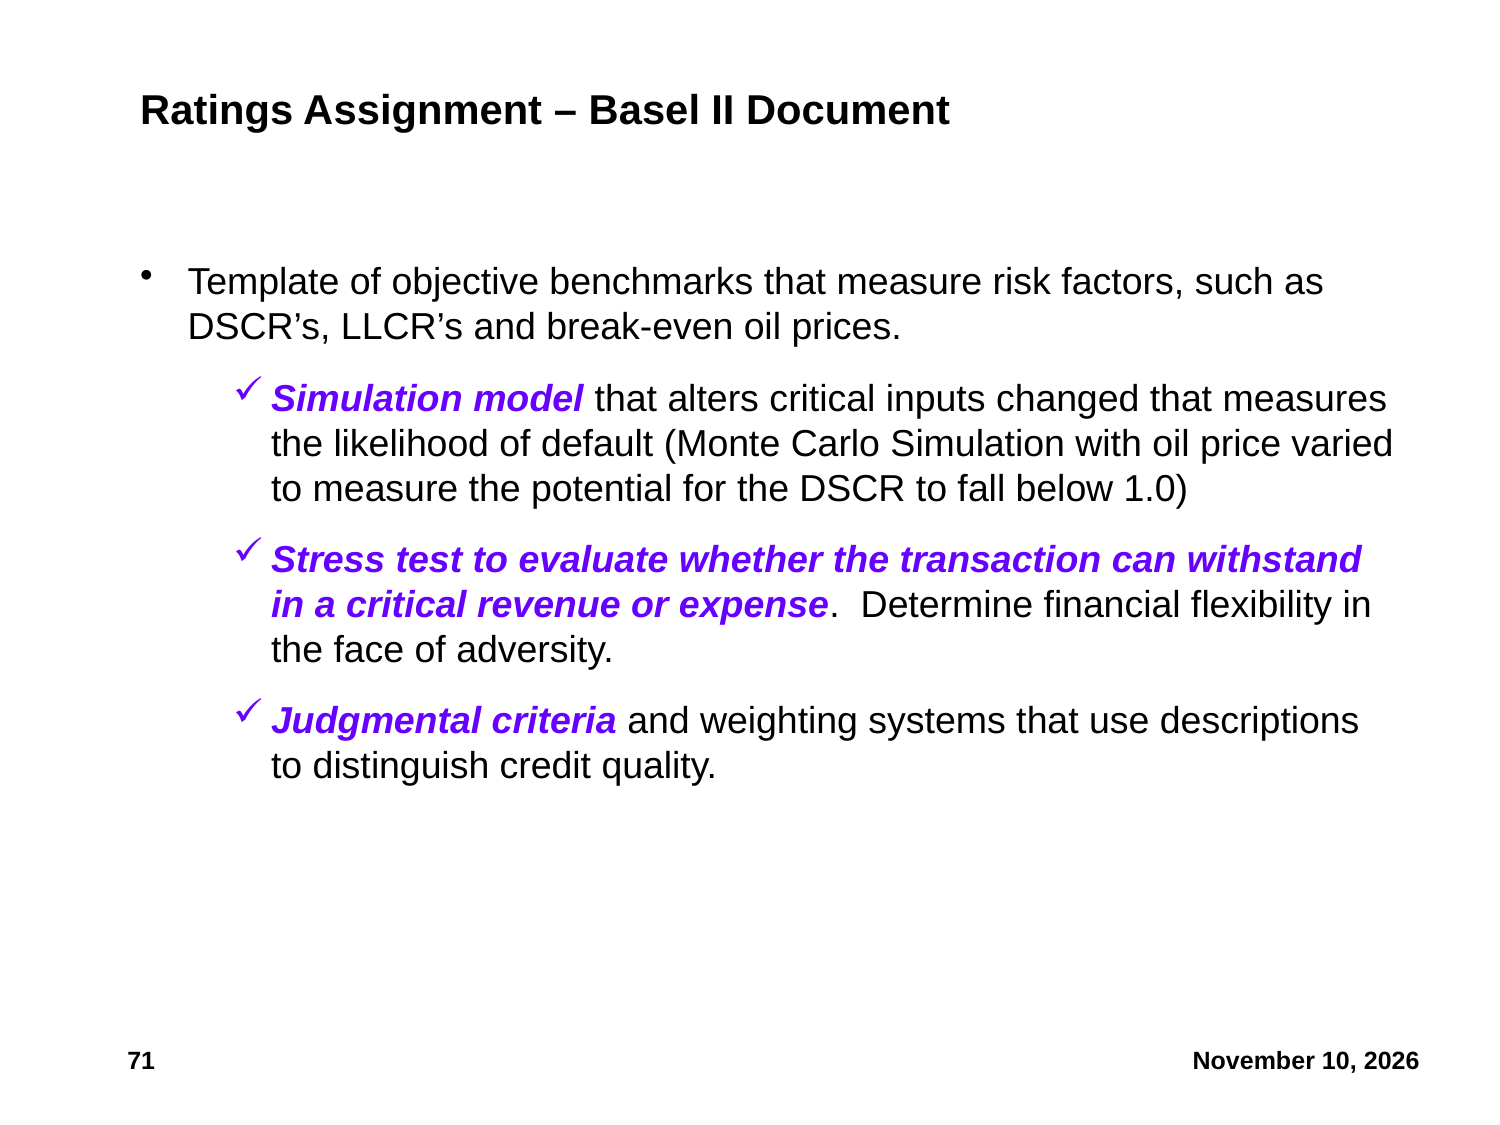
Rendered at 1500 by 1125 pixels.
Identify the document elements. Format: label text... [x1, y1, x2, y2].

list Template of objective benchmarks that measure risk factors, such as DSCR’s, LLCR’s and break-even oil prices. Simulation model that alters critical inputs changed that measures the likelihood of default (Monte Carlo Simulation with oil price varied to measure the potential for the DSCR to fall below 1.0) Stress test to evaluate whether the transaction can withstand in a critical revenue or expense. Determine financial flexibility in the face of adversity. Judgmental criteria and weighting systems that use descriptions to distinguish credit quality. [124, 249, 1413, 1001]
title Ratings Assignment – Basel II Document [124, 74, 1376, 226]
